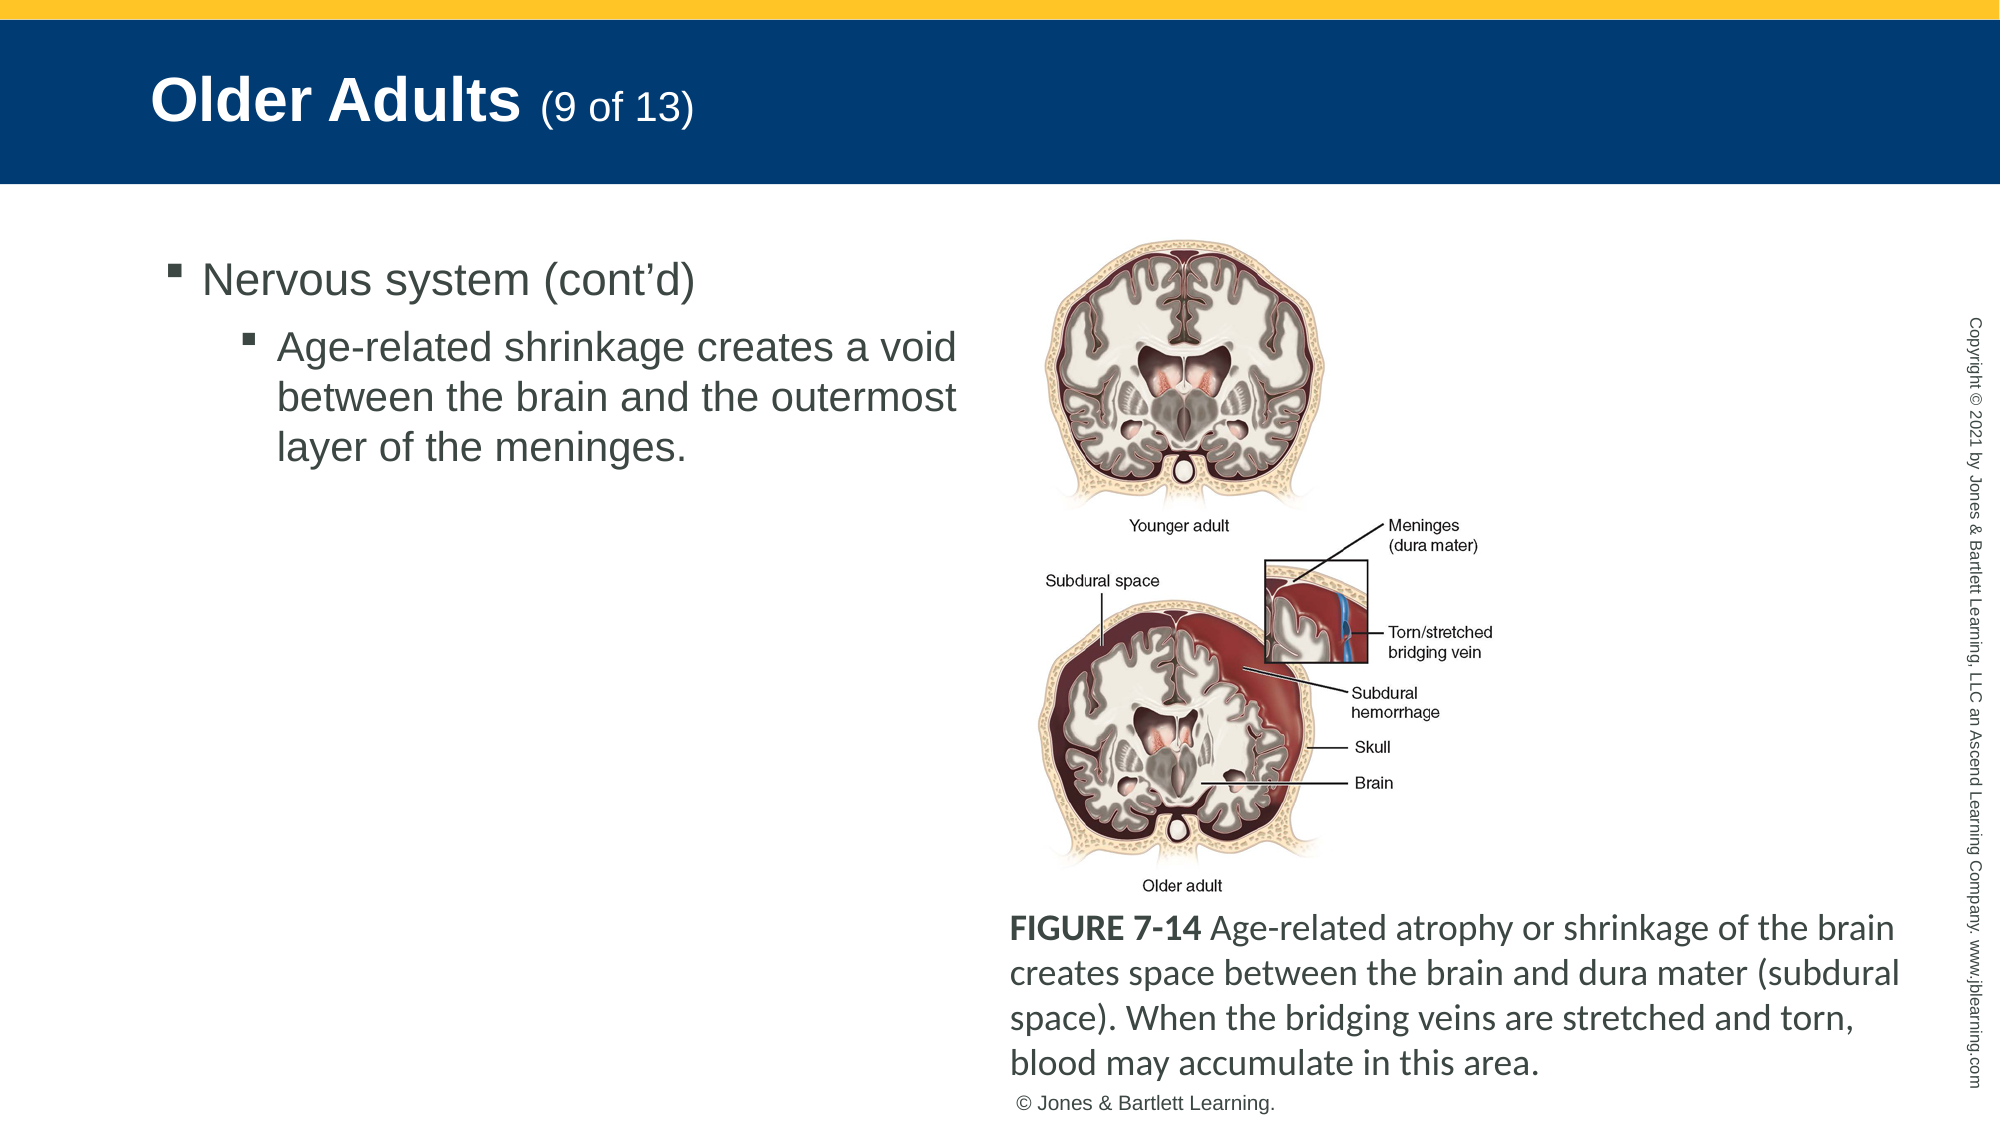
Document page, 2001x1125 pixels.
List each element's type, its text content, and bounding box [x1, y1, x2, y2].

list Nervous system (cont’d) Age-related shrinkage creates a void between the brain and the outermost layer of the meninges. [149, 242, 1000, 1030]
picture [1000, 231, 1515, 898]
text_box © Jones & Bartlett Learning. [1001, 1081, 1291, 1122]
title Older Adults (9 of 13) [0, 19, 2000, 185]
text_box FIGURE 7-14 Age-related atrophy or shrinkage of the brain creates space between the brain and dura mater (subdural space). When the bridging veins are stretched and torn, blood may accumulate in this area. [995, 895, 1995, 1091]
